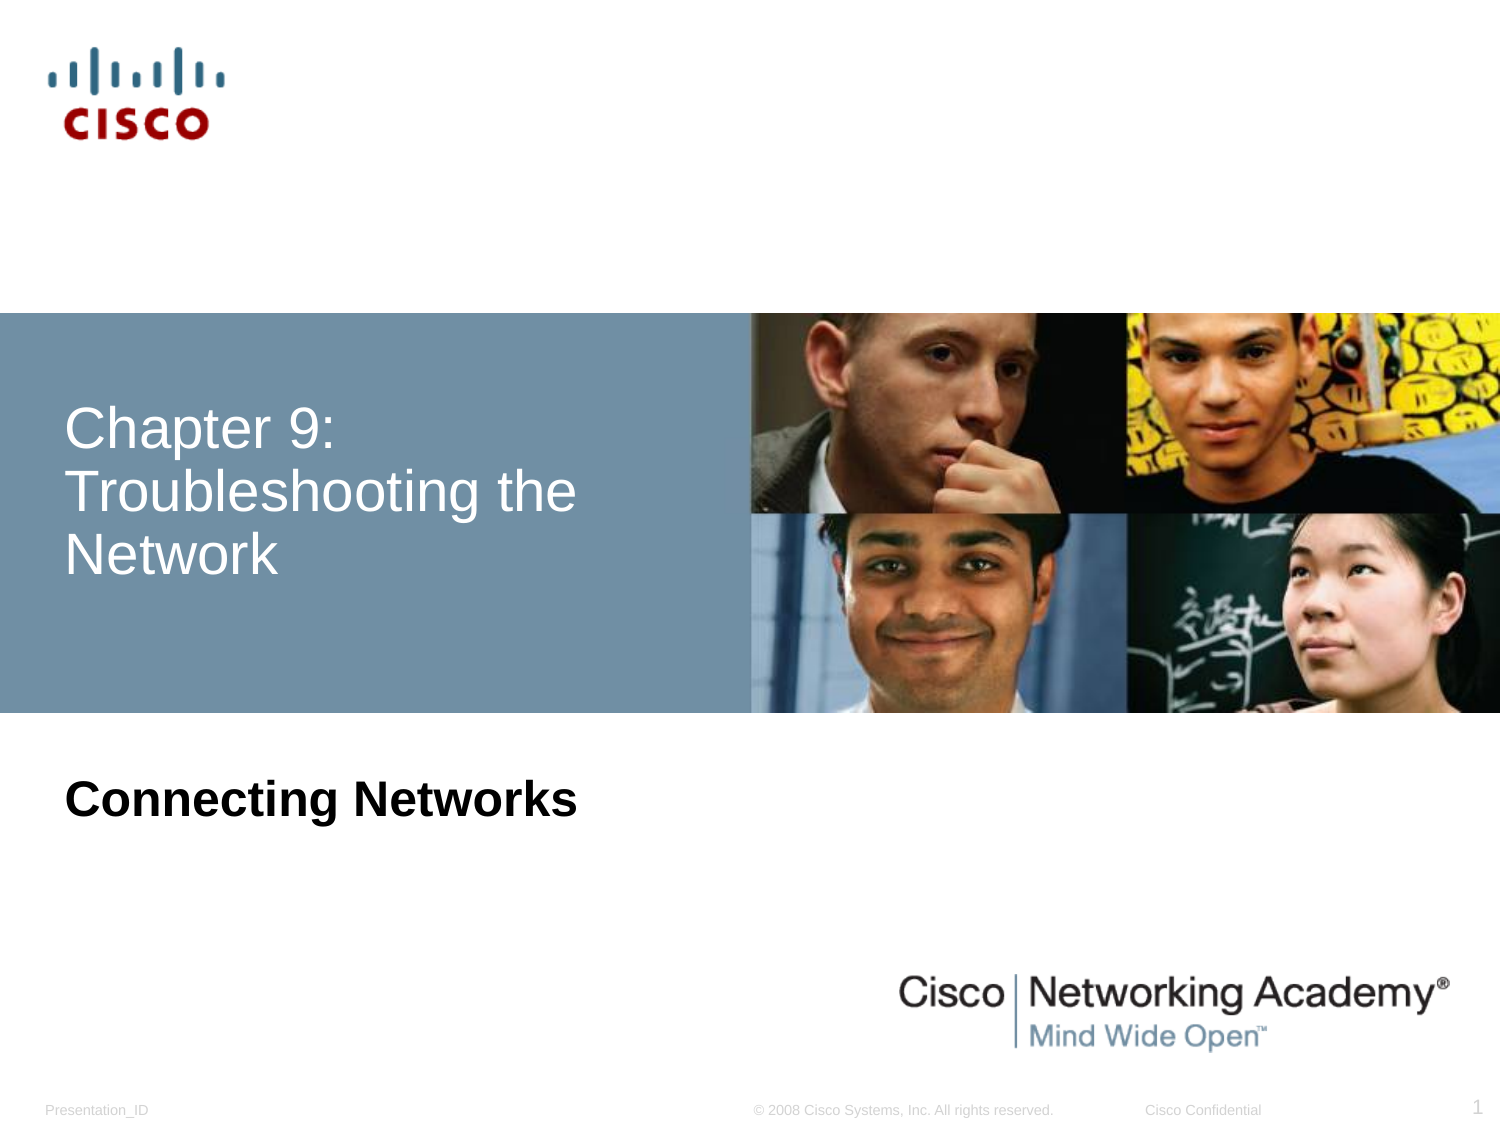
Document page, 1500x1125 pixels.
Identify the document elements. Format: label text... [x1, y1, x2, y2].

subtitle Connecting Networks [50, 766, 1165, 875]
picture [0, 313, 1500, 713]
picture [899, 974, 1450, 1053]
picture [40, 19, 233, 168]
title Chapter 9: Troubleshooting the Network [50, 371, 684, 615]
